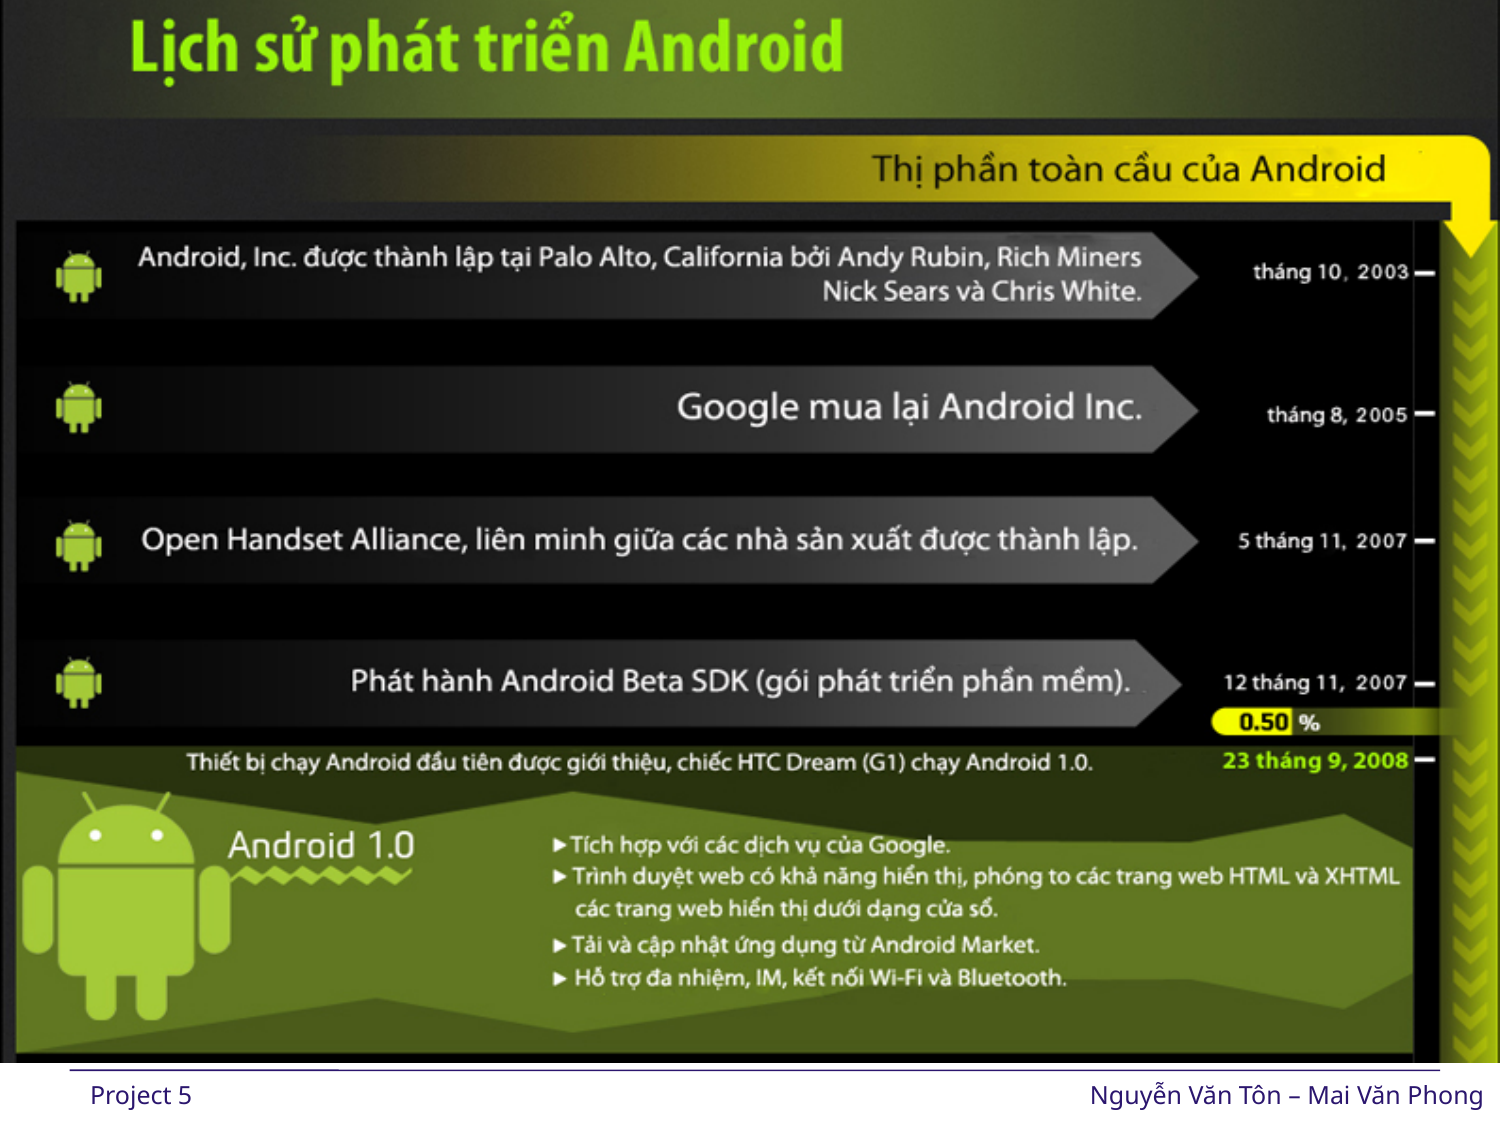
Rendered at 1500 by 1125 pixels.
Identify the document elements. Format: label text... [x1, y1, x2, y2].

text_box Project 5 [75, 1072, 425, 1125]
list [0, 0, 1500, 1063]
text_box Nguyễn Văn Tôn – Mai Văn Phong [1025, 1072, 1500, 1125]
